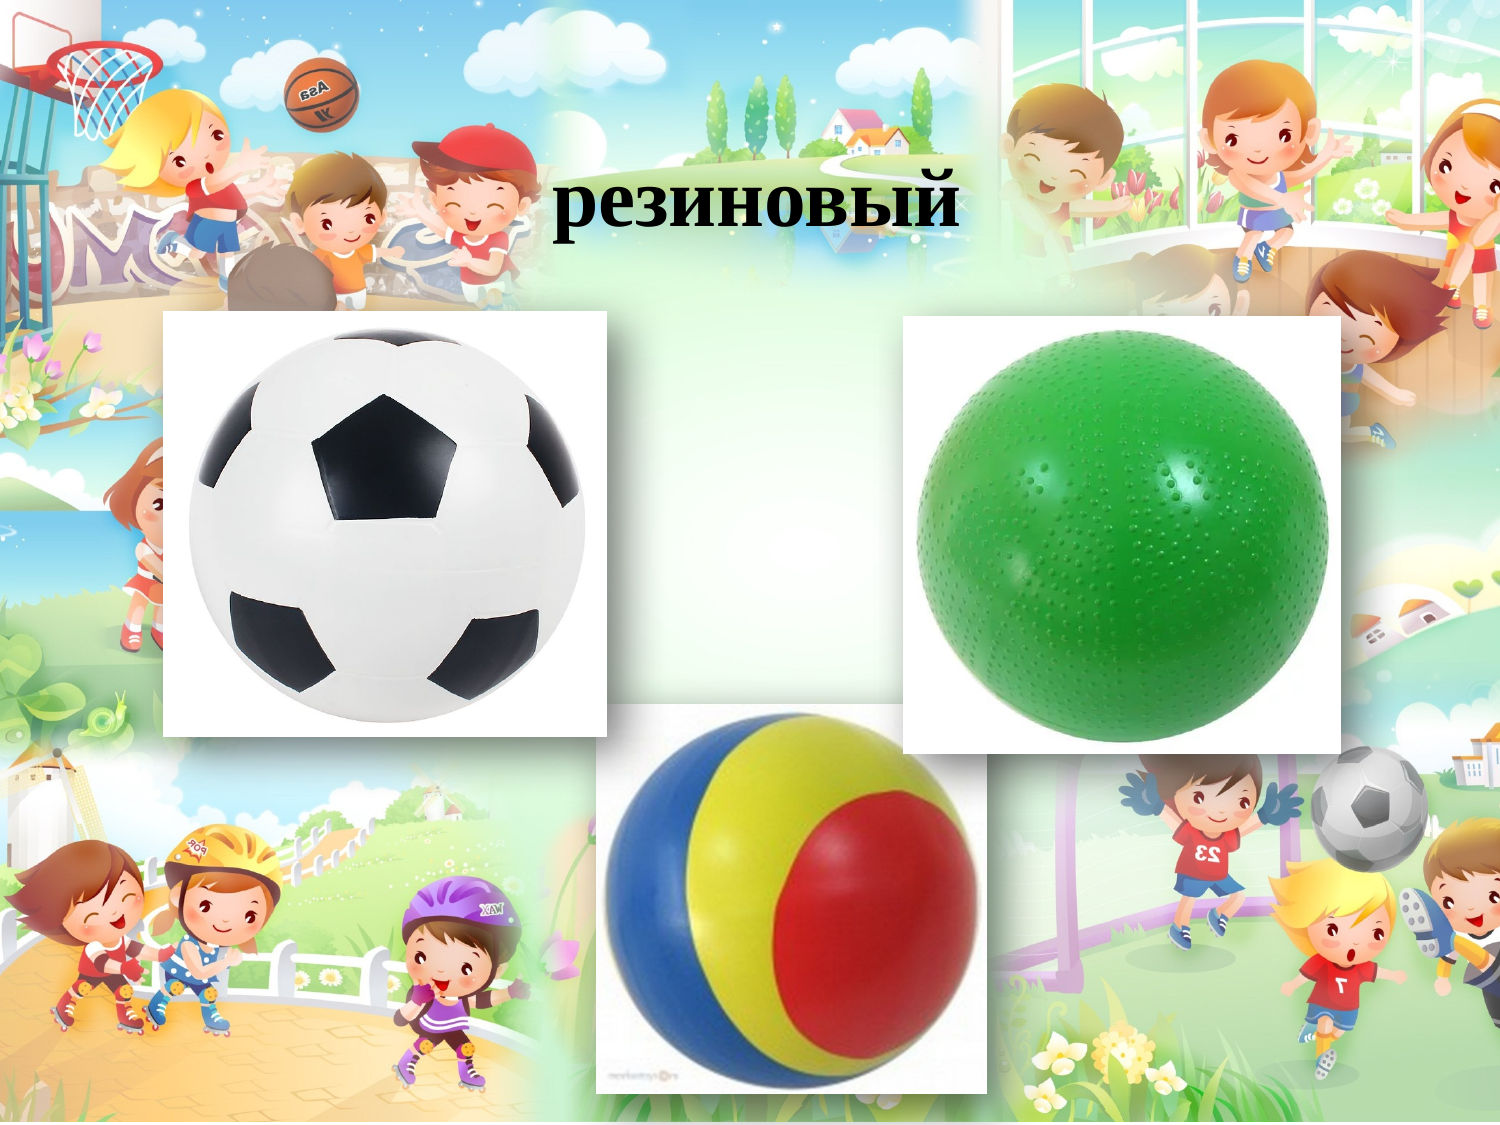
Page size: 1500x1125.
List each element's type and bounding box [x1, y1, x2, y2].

picture [163, 311, 1341, 1095]
list [0, 0, 1500, 1123]
